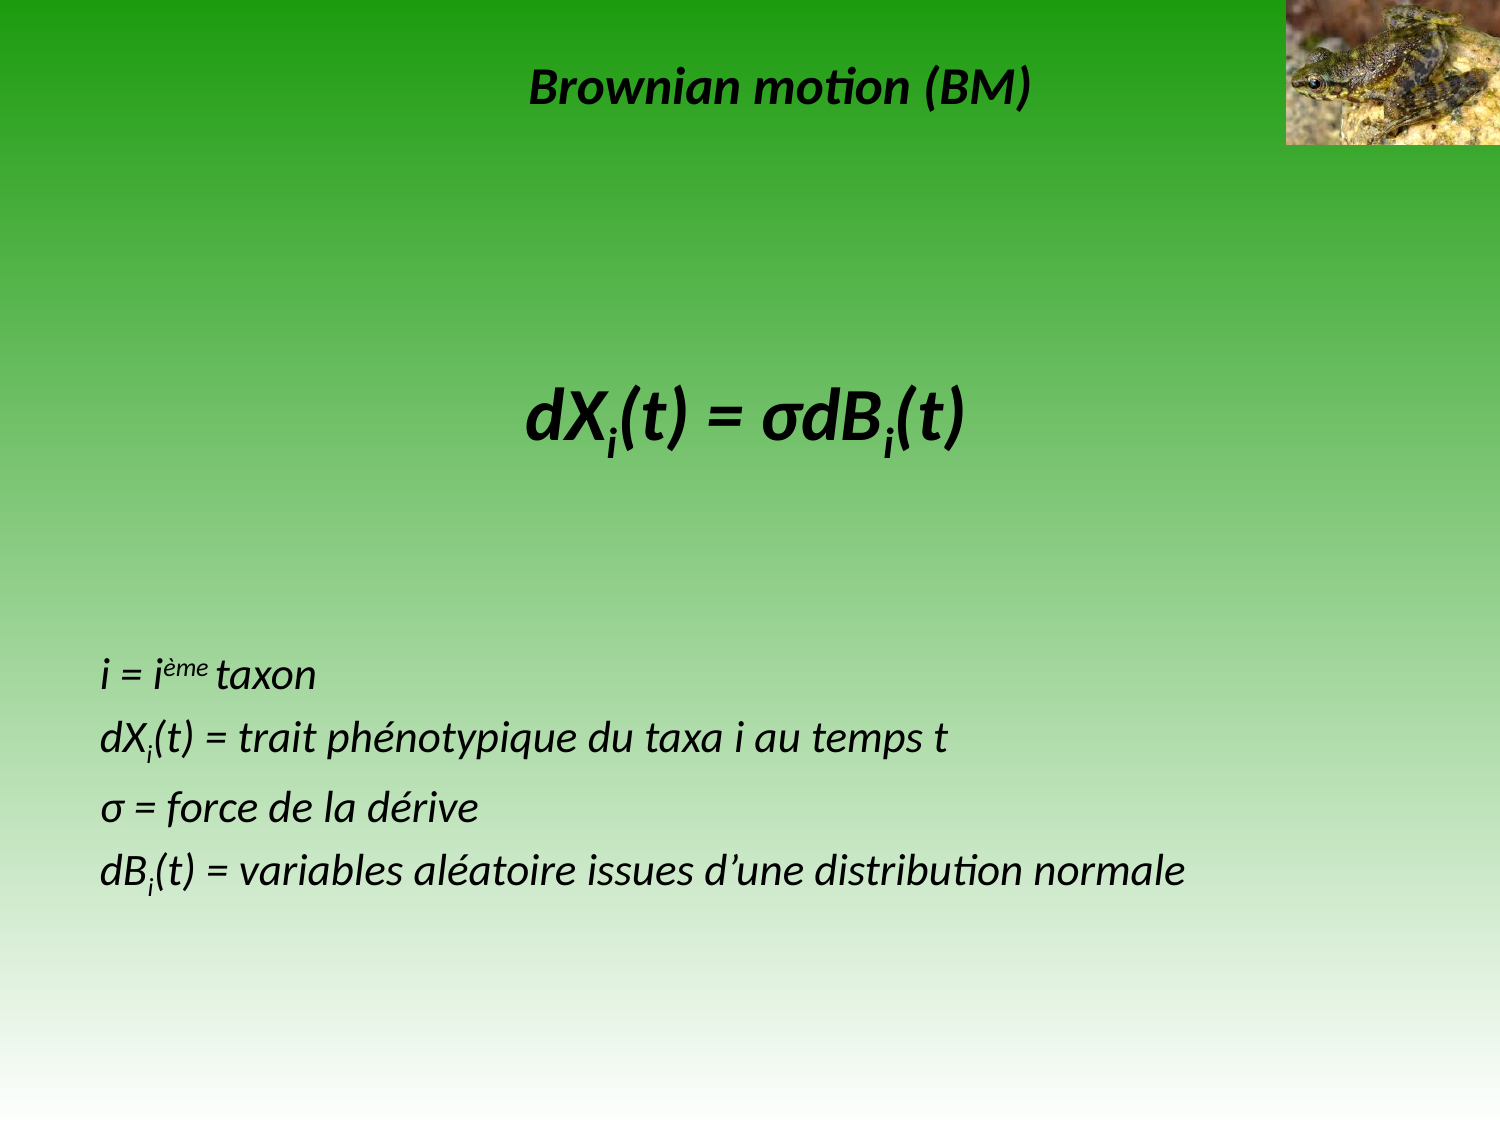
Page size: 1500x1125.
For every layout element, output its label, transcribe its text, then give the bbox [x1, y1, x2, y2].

picture [1286, 0, 1500, 146]
subtitle dXi(t) = σdBi(t) i = ième taxon dXi(t) = trait phénotypique du taxa i au temps t σ = force de la dérive dBi(t) = variables aléatoire issues d’une distribution normale [84, 357, 1425, 913]
title Brownian motion (BM) [112, 43, 1449, 187]
